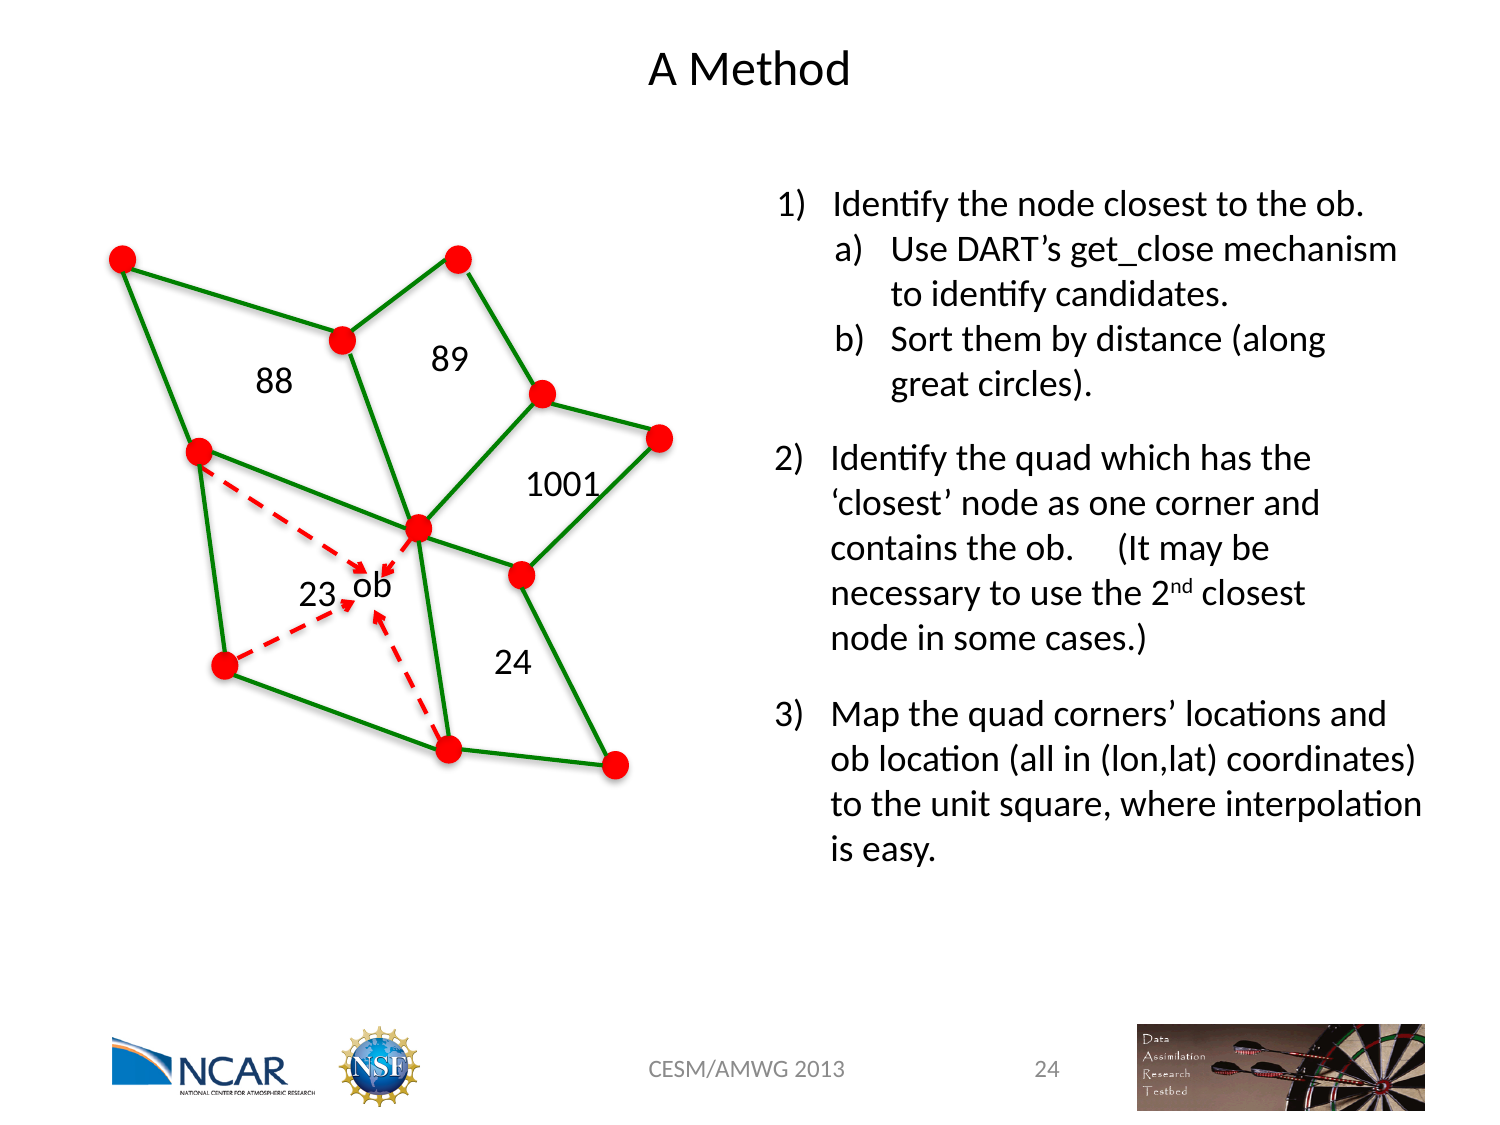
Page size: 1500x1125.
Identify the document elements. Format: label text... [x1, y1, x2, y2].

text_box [351, 259, 446, 332]
text_box [508, 561, 536, 589]
text_box Identify the quad which has the ‘closest’ node as one corner and contains the ob. (It may be necessary to use the 2nd closest node in some cases.) [759, 425, 1337, 665]
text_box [427, 537, 513, 566]
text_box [349, 353, 410, 520]
slide_number 24 [1002, 1037, 1075, 1098]
text_box 24 [479, 629, 516, 690]
text_box [528, 379, 557, 409]
title A Method [75, 18, 1425, 113]
text_box [328, 326, 356, 355]
text_box [109, 245, 137, 273]
text_box [645, 424, 674, 453]
text_box Use DART’s get_close mechanism to identify candidates. Sort them by distance (along great circles). [819, 216, 1425, 411]
text_box Map the quad corners’ locations and ob location (all in (lon,lat) coordinates) to the unit square, where interpolation is easy. [759, 681, 1440, 877]
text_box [122, 272, 191, 443]
text_box [604, 751, 629, 780]
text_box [131, 268, 334, 332]
text_box Identify the node closest to the ob. [761, 171, 1381, 232]
picture [1137, 1024, 1425, 1111]
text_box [427, 403, 534, 520]
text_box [186, 438, 462, 763]
picture [112, 1037, 315, 1095]
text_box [461, 749, 603, 766]
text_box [521, 588, 607, 751]
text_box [530, 447, 651, 567]
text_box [467, 272, 534, 385]
text_box 88 [240, 348, 309, 409]
text_box [445, 245, 472, 274]
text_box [551, 403, 651, 430]
text_box 89 [416, 326, 463, 387]
picture [337, 1024, 421, 1108]
footer CESM/AMWG 2013 [602, 1037, 892, 1098]
